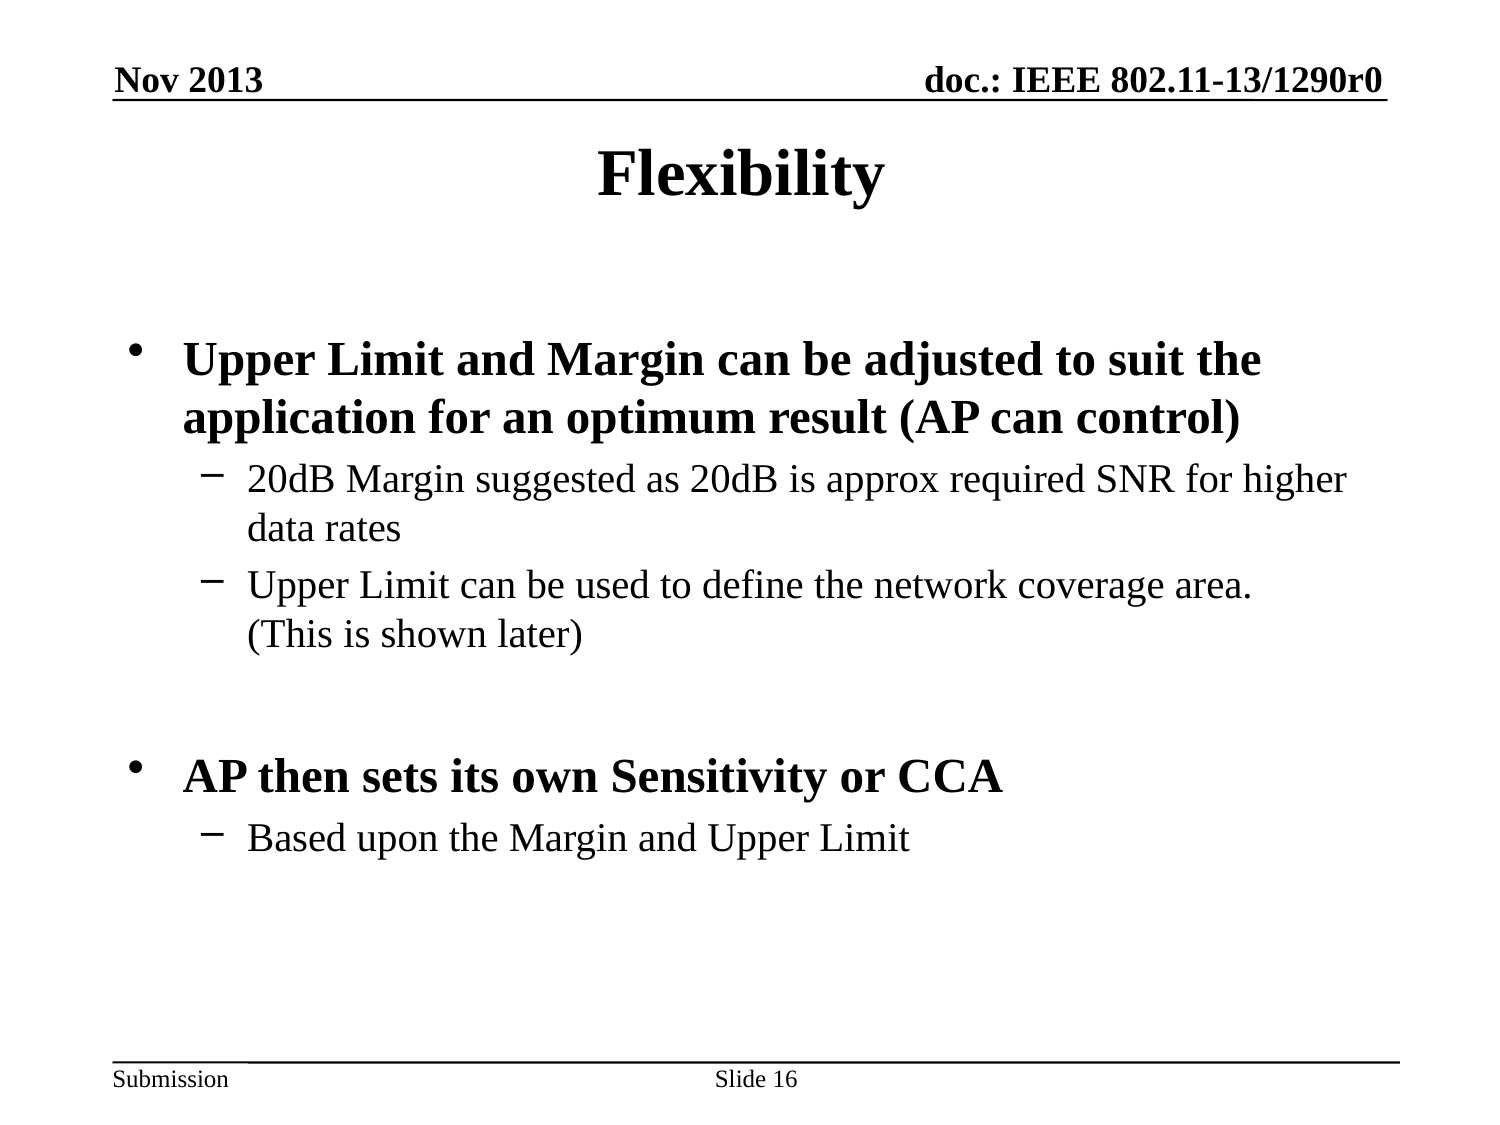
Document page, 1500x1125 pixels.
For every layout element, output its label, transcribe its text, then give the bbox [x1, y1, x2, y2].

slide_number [114, 54, 286, 101]
list Upper Limit and Margin can be adjusted to suit the application for an optimum result (AP can control) 20dB Margin suggested as 20dB is approx required SNR for higher data rates Upper Limit can be used to define the network coverage area. (This is shown later) AP then sets its own Sensitivity or CCA Based upon the Margin and Upper Limit [112, 249, 1388, 925]
title Flexibility [112, 112, 1388, 225]
slide_number Slide 16 [712, 1061, 800, 1093]
